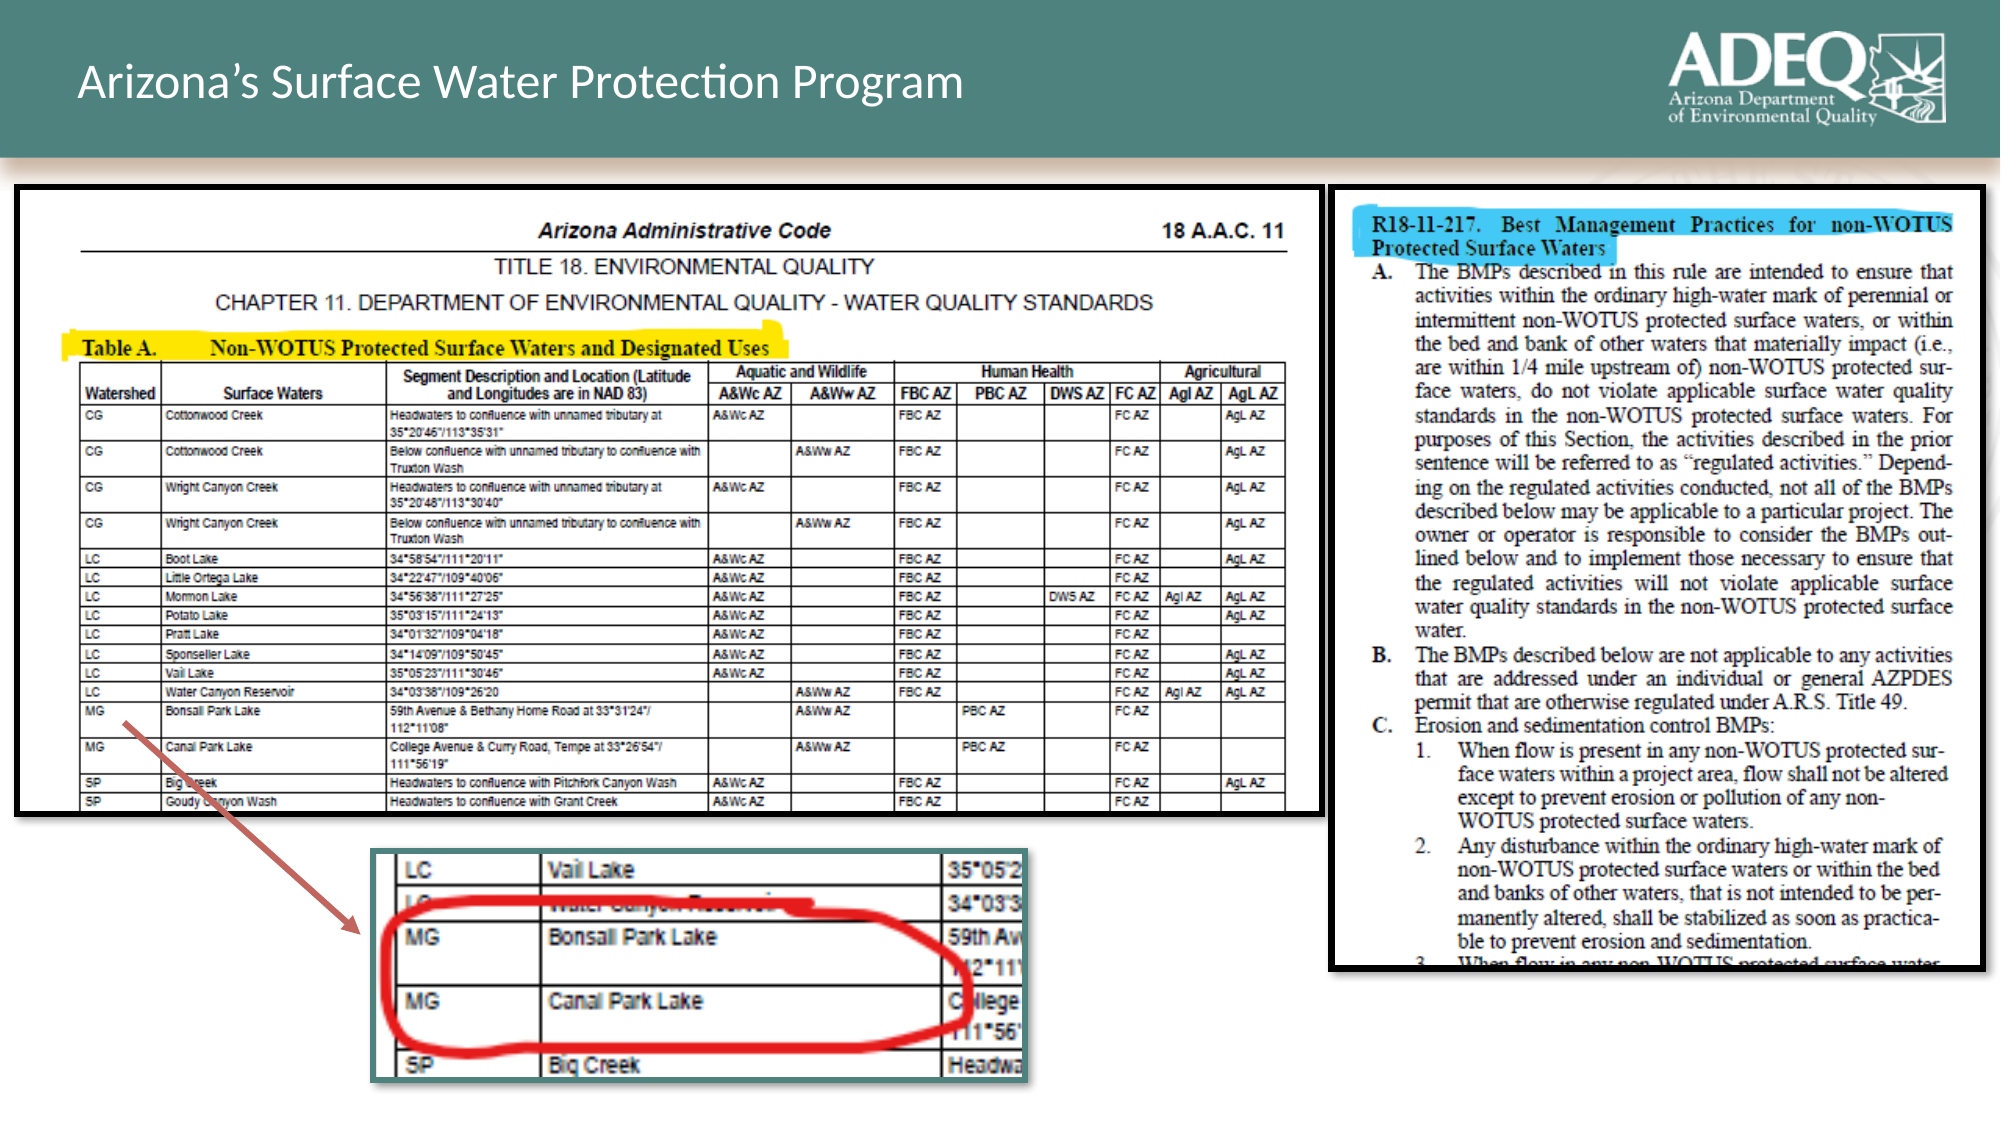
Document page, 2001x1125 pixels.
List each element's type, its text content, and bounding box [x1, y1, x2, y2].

text_box Arizona’s Surface Water Protection Program [62, 41, 1054, 116]
picture [1334, 190, 1980, 966]
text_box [123, 722, 361, 935]
picture [376, 854, 1022, 1077]
picture [19, 190, 1319, 811]
picture [1668, 31, 1946, 127]
